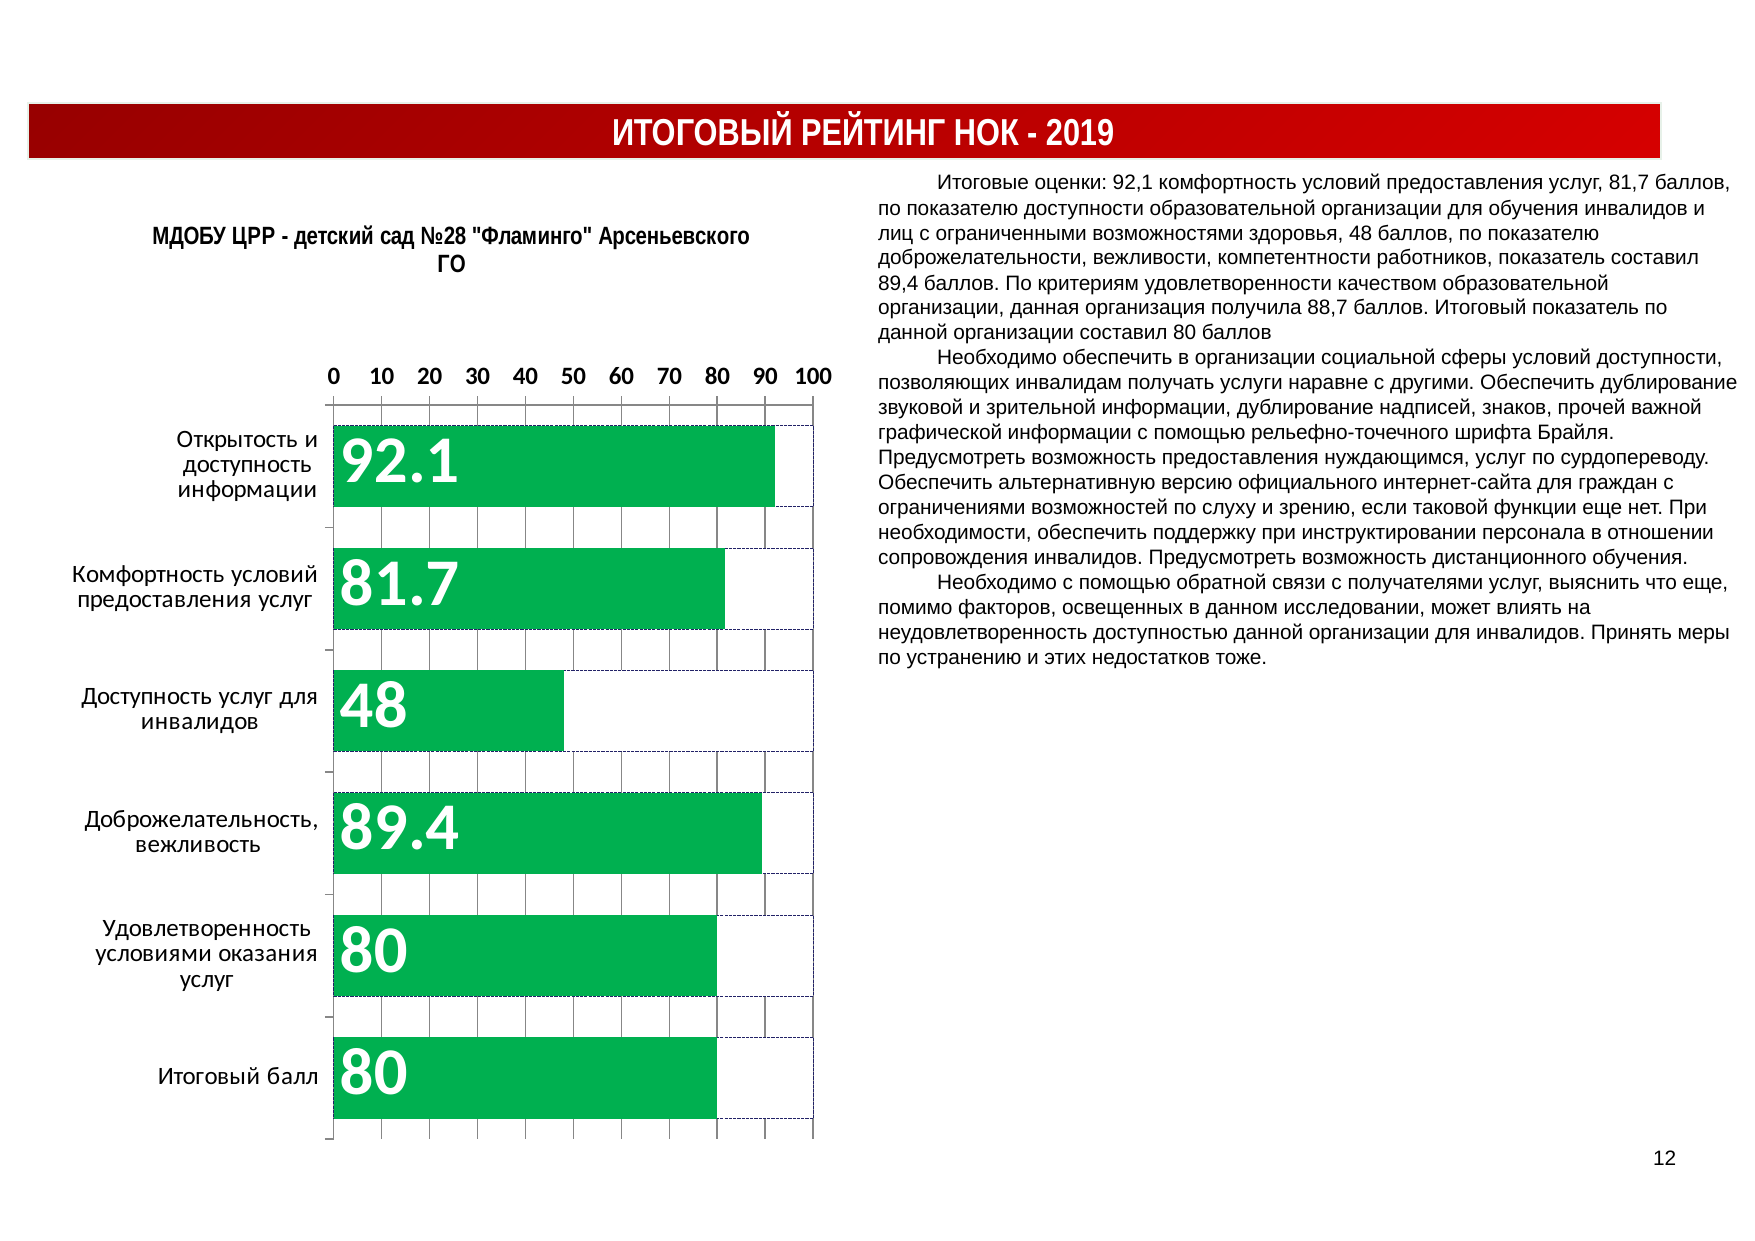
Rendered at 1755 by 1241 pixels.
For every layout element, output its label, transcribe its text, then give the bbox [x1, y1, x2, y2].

text_box Итоговые оценки: 92,1 комфортность условий предоставления услуг, 81,7 баллов, по показателю доступности образовательной организации для обучения инвалидов и лиц с ограниченными возможностями здоровья, 48 баллов, по показателю доброжелательности, вежливости, компетентности работников, показатель составил 89,4 баллов. По критериям удовлетворенности качеством образовательной организации, данная организация получила 88,7 баллов. Итоговый показатель по данной организации составил 80 баллов Необходимо обеспечить в организации социальной сферы условий доступности, позволяющих инвалидам получать услуги наравне с другими. Обеспечить дублирование звуковой и зрительной информации, дублирование надписей, знаков, прочей важной графической информации с помощью рельефно-точечного шрифта Брайля. Предусмотреть возможность предоставления нуждающимся, услуг по сурдопереводу. Обеспечить альтернативную версию официального интернет-сайта для граждан с ограничениями возможностей по слуху и зрению, если таковой функции еще нет. При необходимости, обеспечить поддержку при инструктировании персонала в отношении сопровождения инвалидов. Предусмотреть возможность дистанционного обучения. Необходимо с помощью обратной связи с получателями услуг, выяснить что еще, помимо факторов, освещенных в данном исследовании, может влиять на неудовлетворенность доступностью данной организации для инвалидов. Принять меры по устранению и этих недостатков тоже. [863, 161, 1755, 677]
chart [58, 185, 845, 1172]
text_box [27, 102, 1662, 160]
slide_number 12 [1283, 1136, 1694, 1223]
